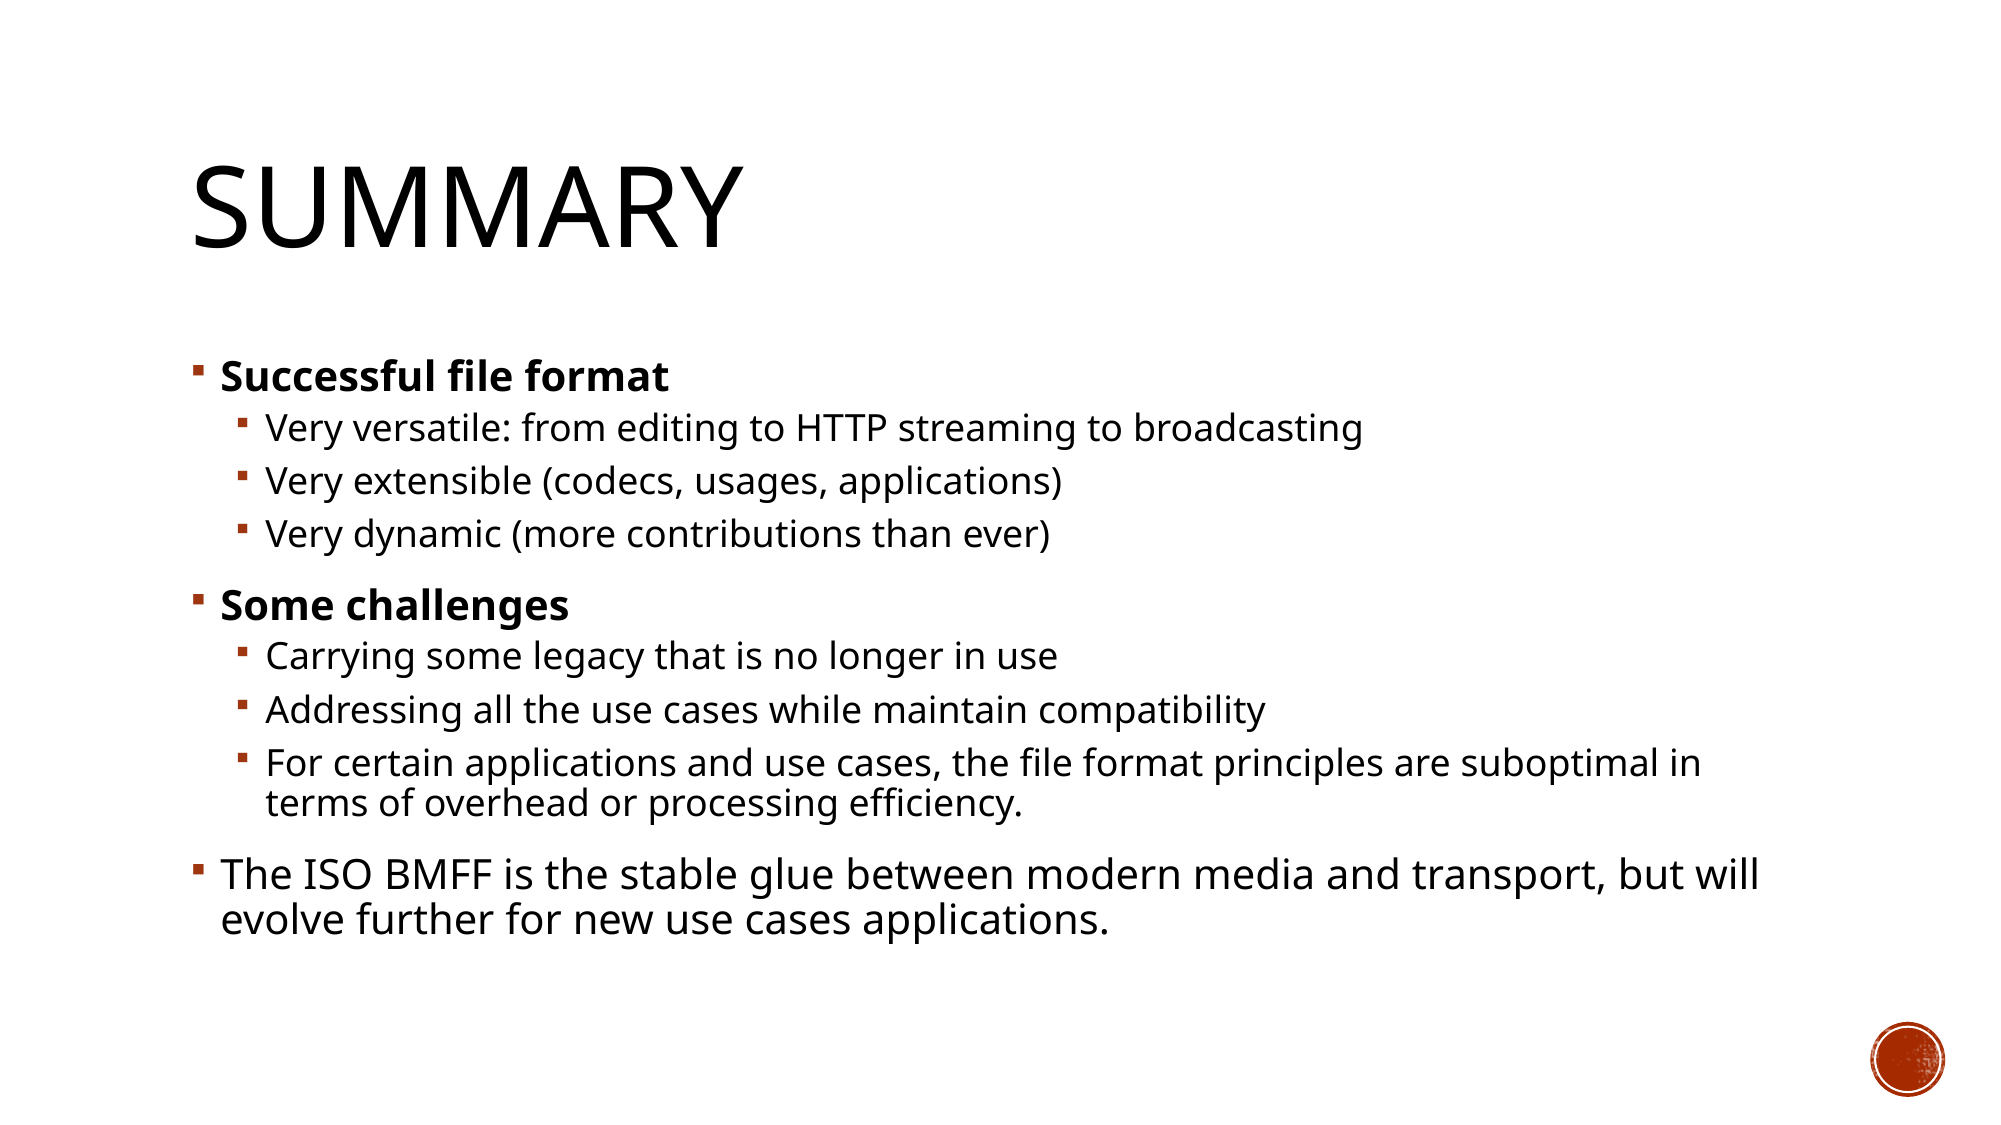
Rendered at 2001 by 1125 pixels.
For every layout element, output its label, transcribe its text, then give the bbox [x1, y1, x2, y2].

title Summary [175, 79, 1826, 344]
list Successful file format Very versatile: from editing to HTTP streaming to broadcasting Very extensible (codecs, usages, applications) Very dynamic (more contributions than ever) Some challenges Carrying some legacy that is no longer in use Addressing all the use cases while maintain compatibility For certain applications and use cases, the file format principles are suboptimal in terms of overhead or processing efficiency. The ISO BMFF is the stable glue between modern media and transport, but will evolve further for new use cases applications. [175, 348, 1826, 1013]
